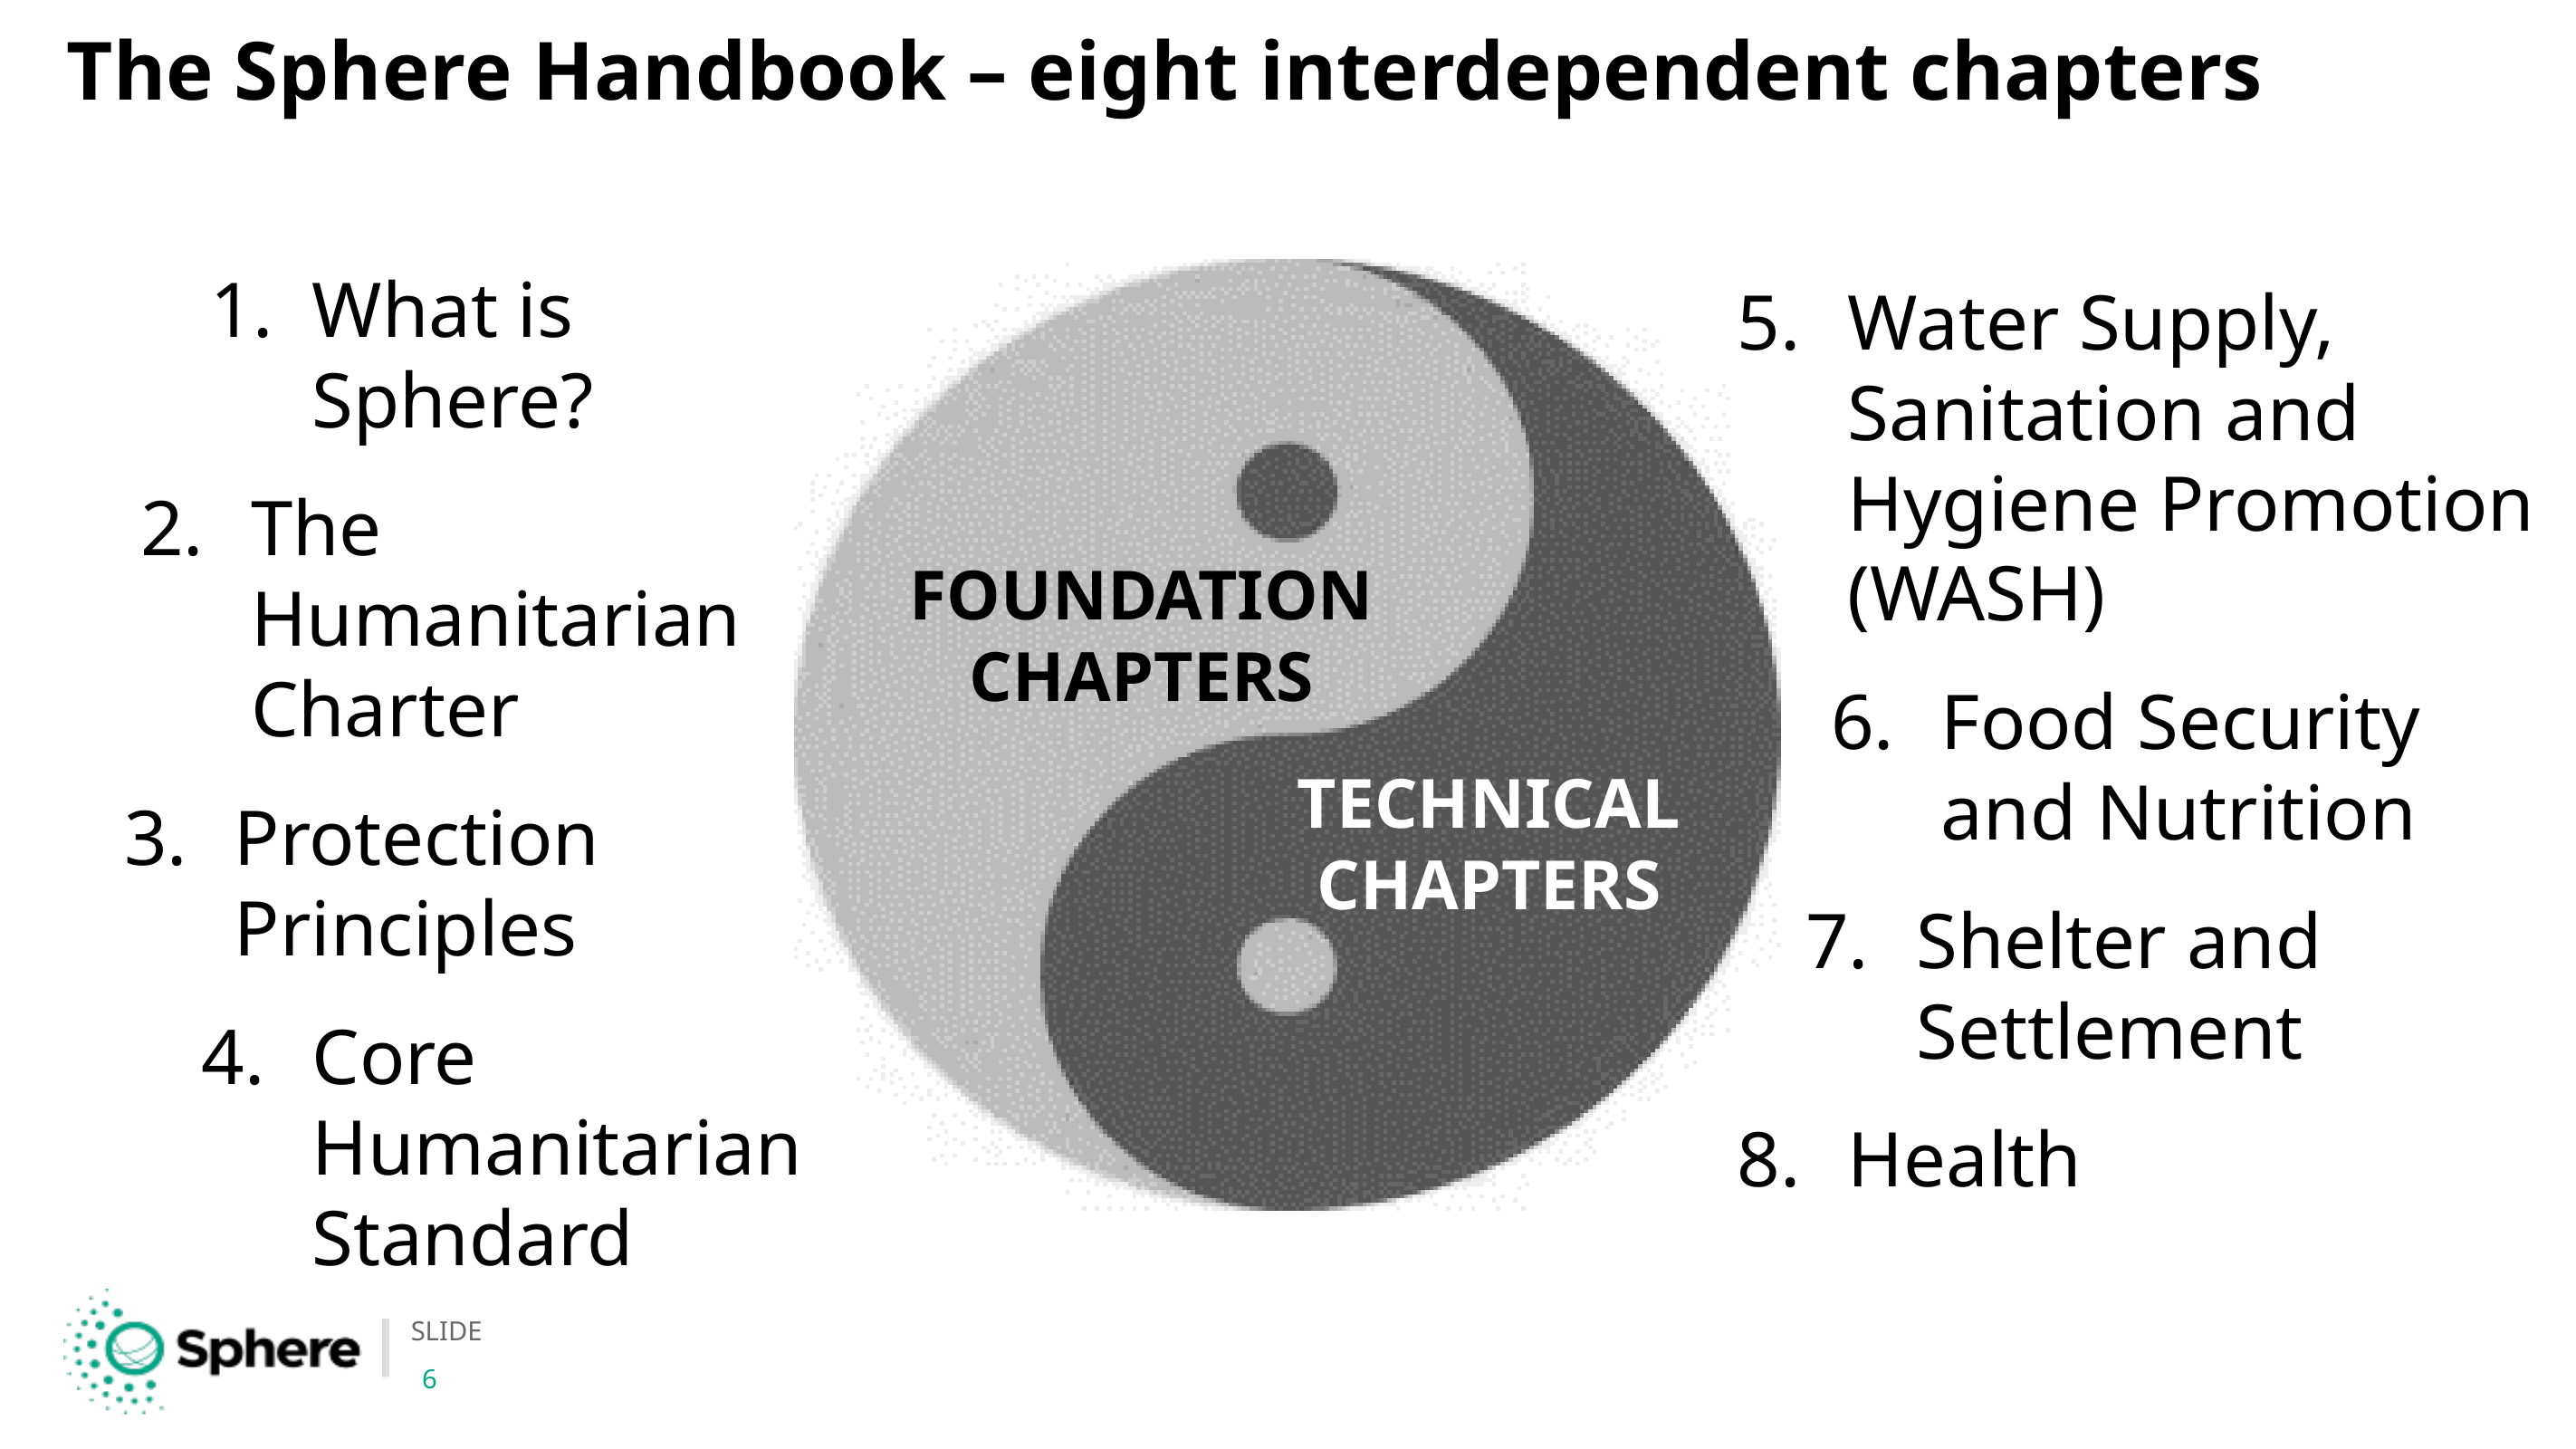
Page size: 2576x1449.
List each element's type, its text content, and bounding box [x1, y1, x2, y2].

title The Sphere Handbook – eight interdependent chapters [58, 11, 2555, 181]
text_box Water Supply, Sanitation and Hygiene Promotion (WASH) Food Security and Nutrition Shelter and Settlement Health [1786, 267, 2556, 1209]
picture [63, 1289, 362, 1416]
slide_number 6 [414, 1354, 459, 1404]
picture [382, 1319, 393, 1379]
picture [794, 259, 1782, 1212]
text_box What is Sphere? The Humanitarian Charter Protection Principles Core Humanitarian Standard [116, 254, 1604, 1298]
